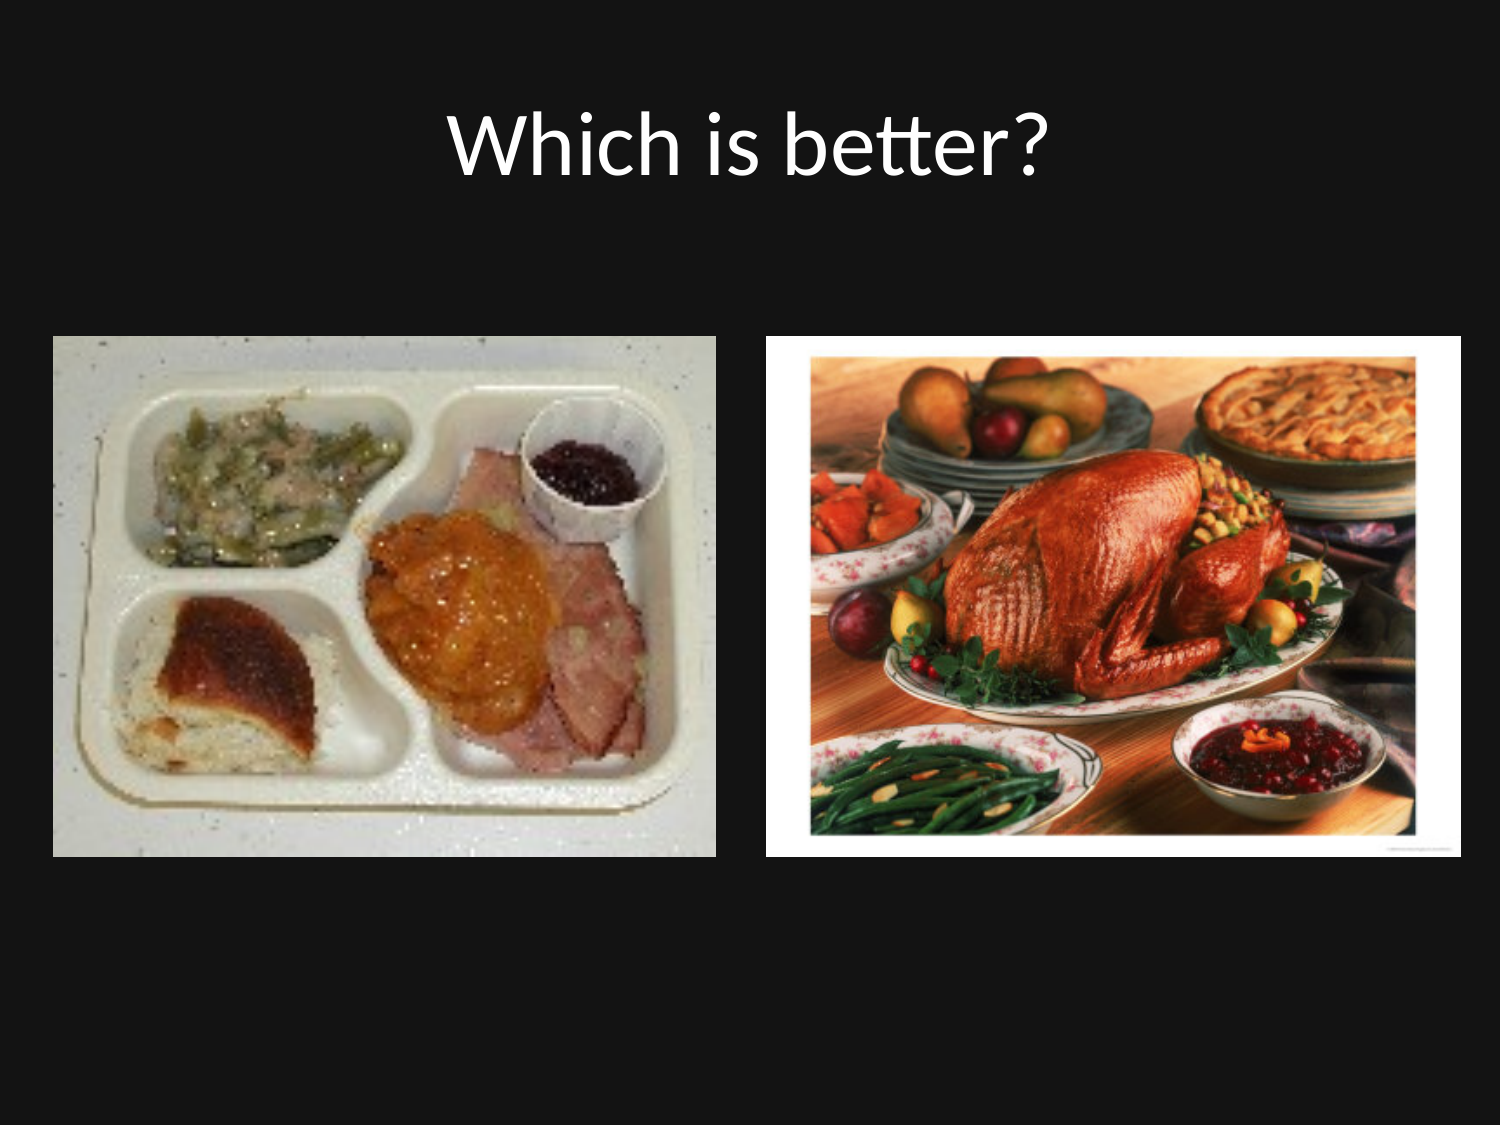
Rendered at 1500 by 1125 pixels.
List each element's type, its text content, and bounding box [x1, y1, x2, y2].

title Which is better? [75, 45, 1425, 233]
picture [765, 335, 1461, 857]
picture [52, 335, 716, 857]
